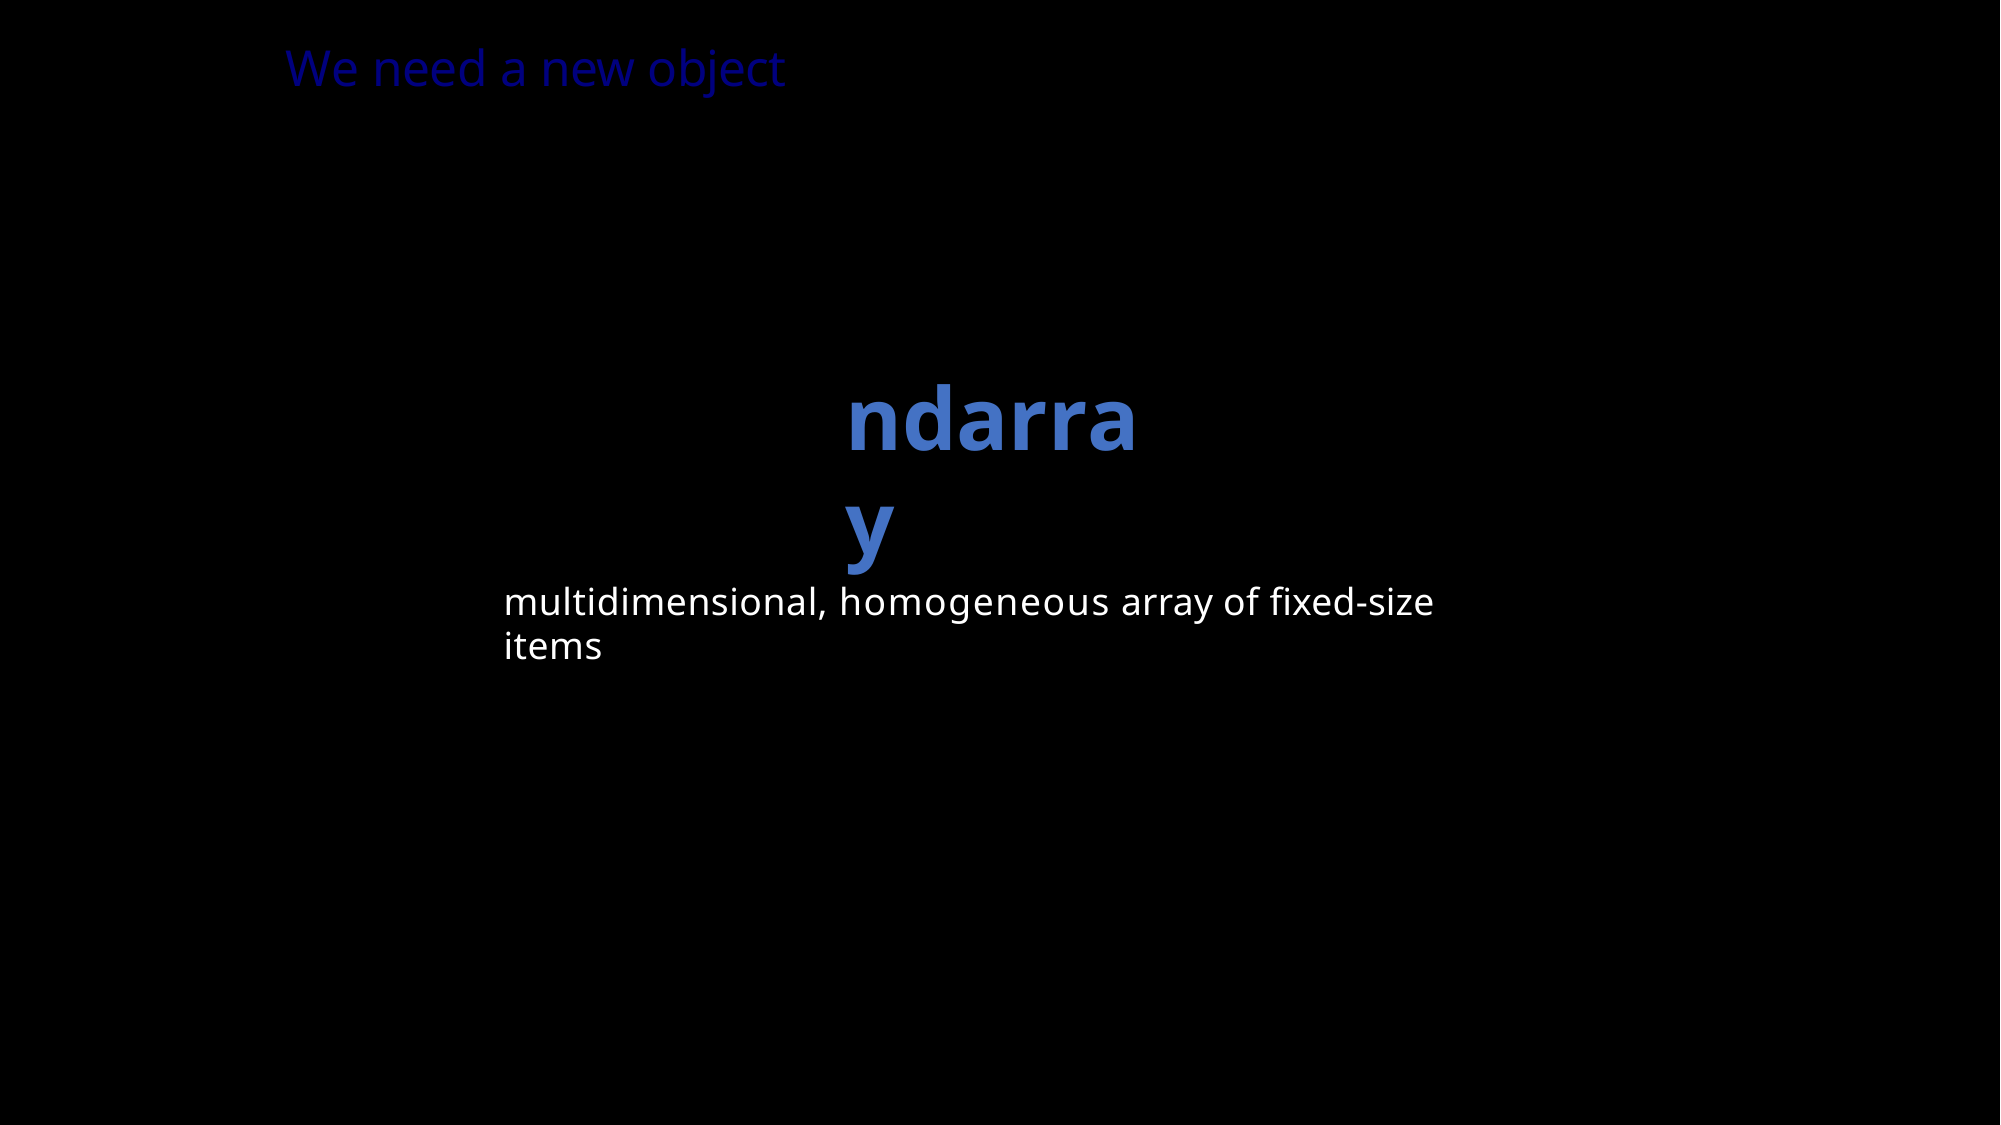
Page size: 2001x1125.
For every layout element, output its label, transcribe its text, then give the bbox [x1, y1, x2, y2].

title ndarray [841, 359, 1158, 572]
text_box multidimensional, homogeneous array of fixed-size items [499, 572, 1500, 668]
text_box We need a new object [281, 32, 790, 97]
